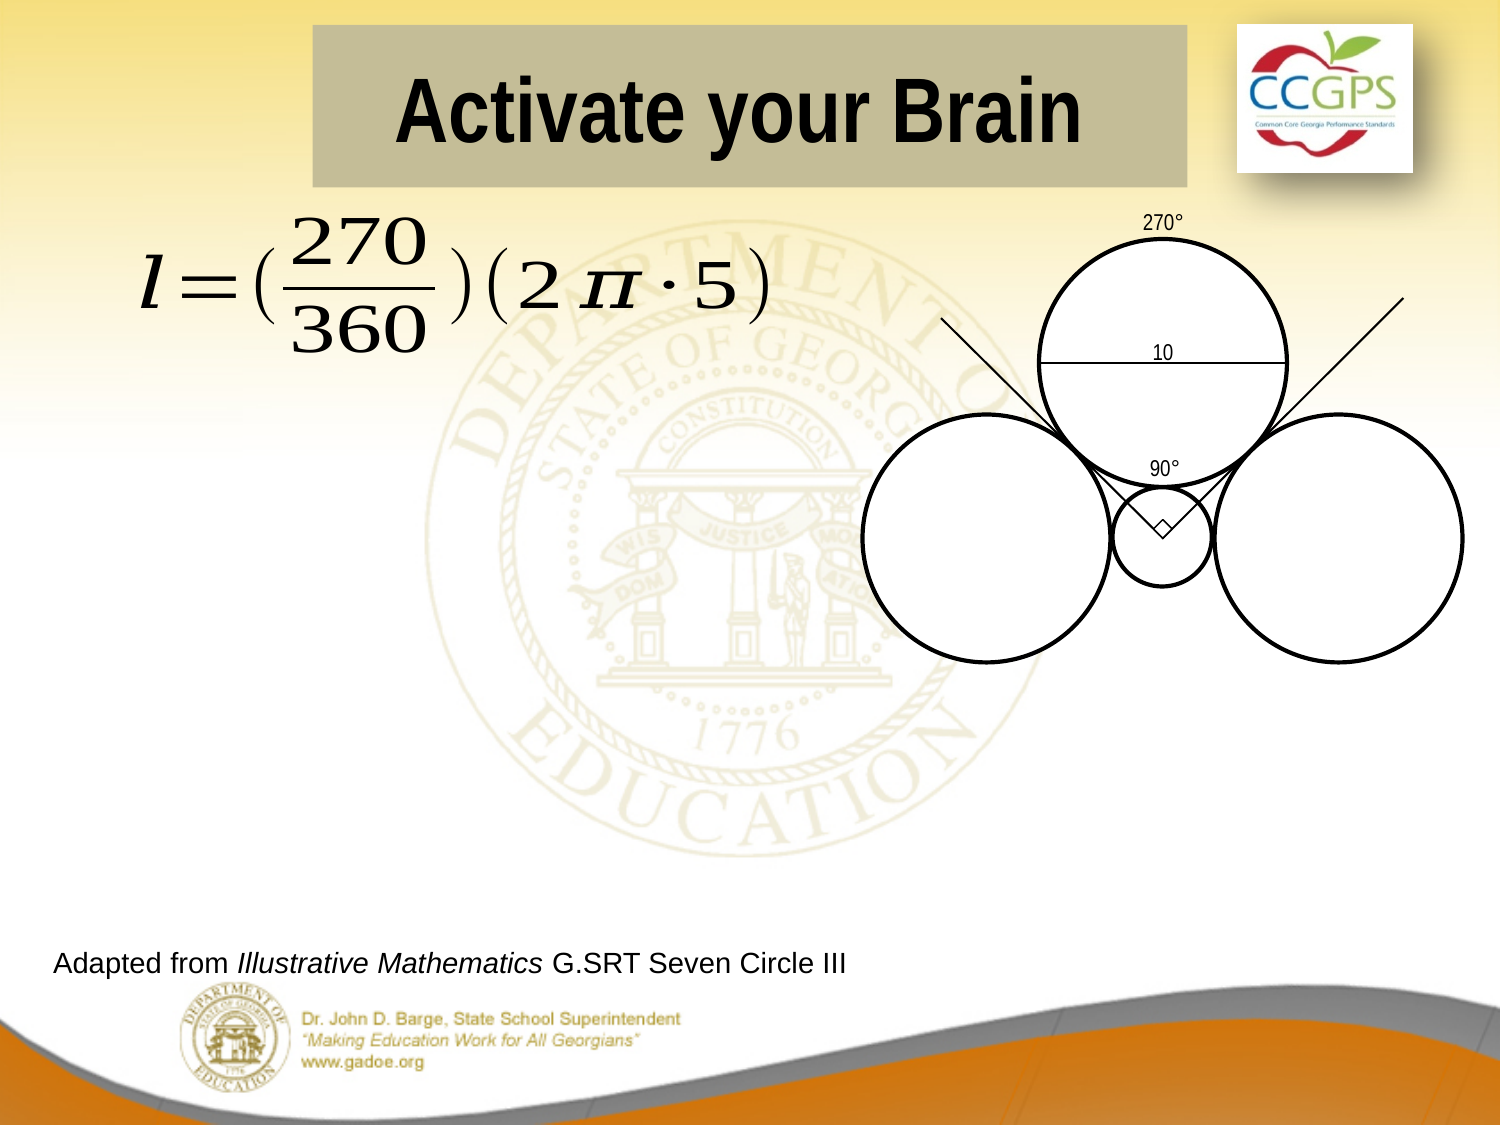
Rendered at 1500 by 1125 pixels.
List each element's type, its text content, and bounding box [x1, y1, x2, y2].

title Activate your Brain [312, 24, 1188, 188]
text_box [862, 195, 1463, 663]
picture [0, 0, 1500, 1125]
text_box Adapted from Illustrative Mathematics G.SRT Seven Circle III [38, 936, 863, 987]
